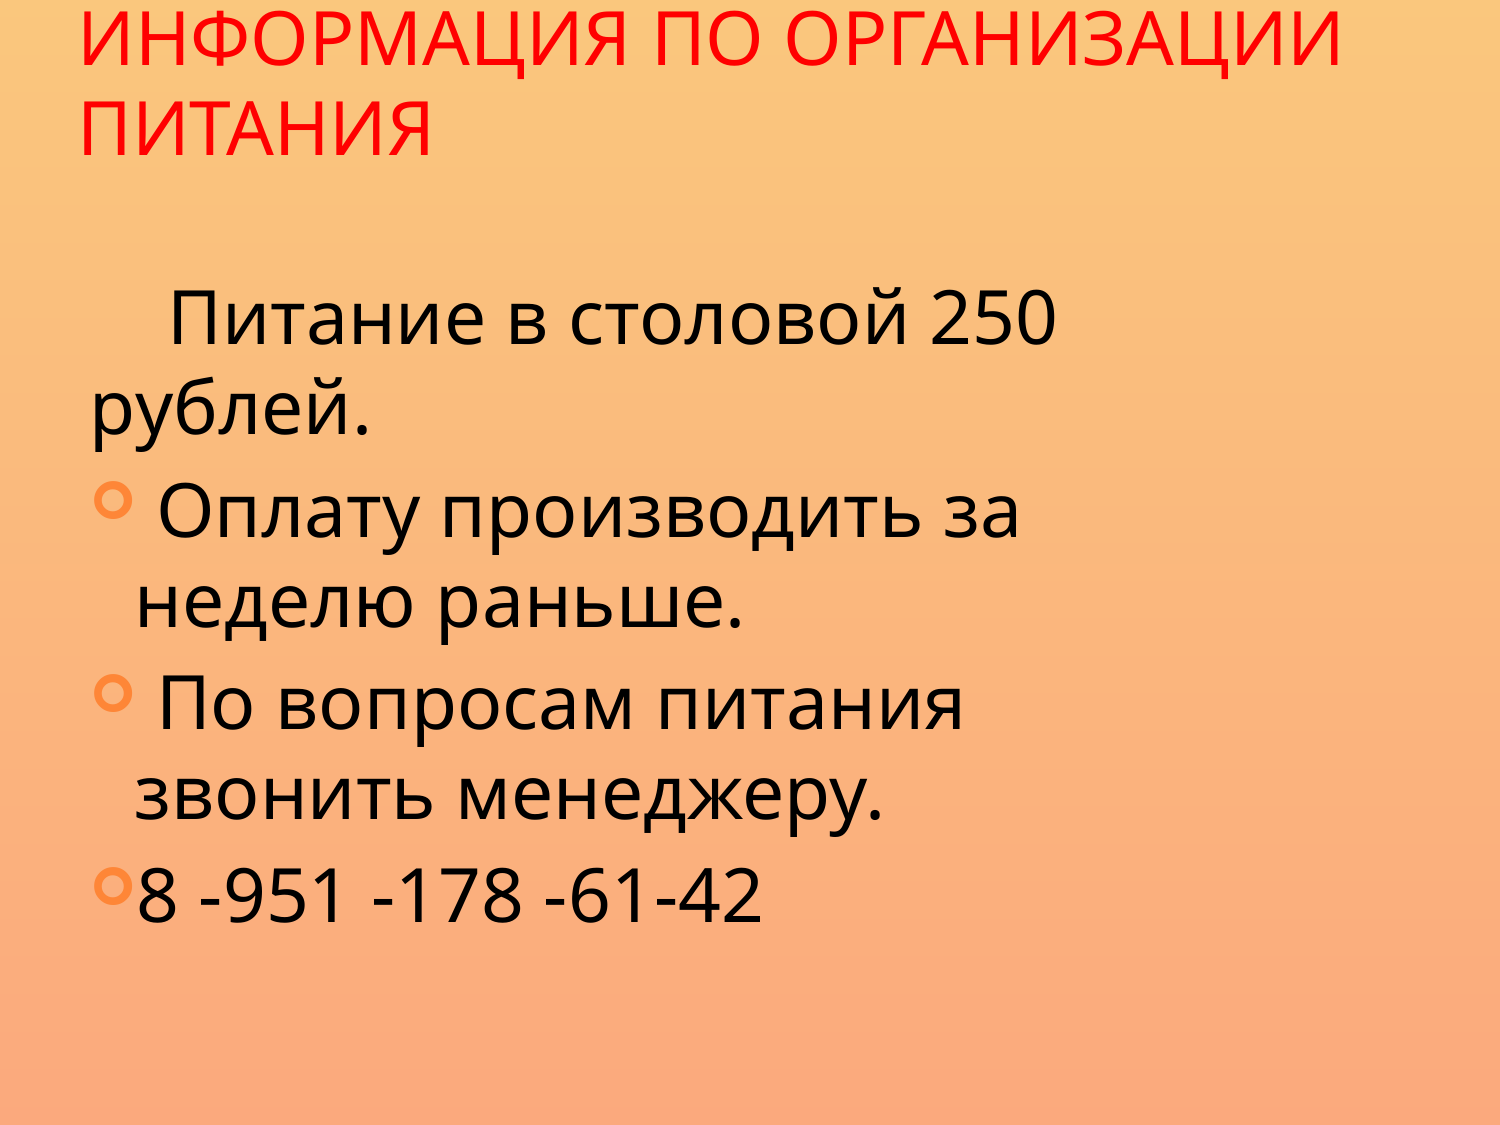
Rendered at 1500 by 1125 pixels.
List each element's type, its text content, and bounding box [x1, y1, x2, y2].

title Информация по организации питания [62, 90, 1451, 178]
list Питание в столовой 250 рублей. Оплату производить за неделю раньше. По вопросам питания звонить менеджеру. 8 -951 -178 -61-42 [75, 262, 1300, 1062]
